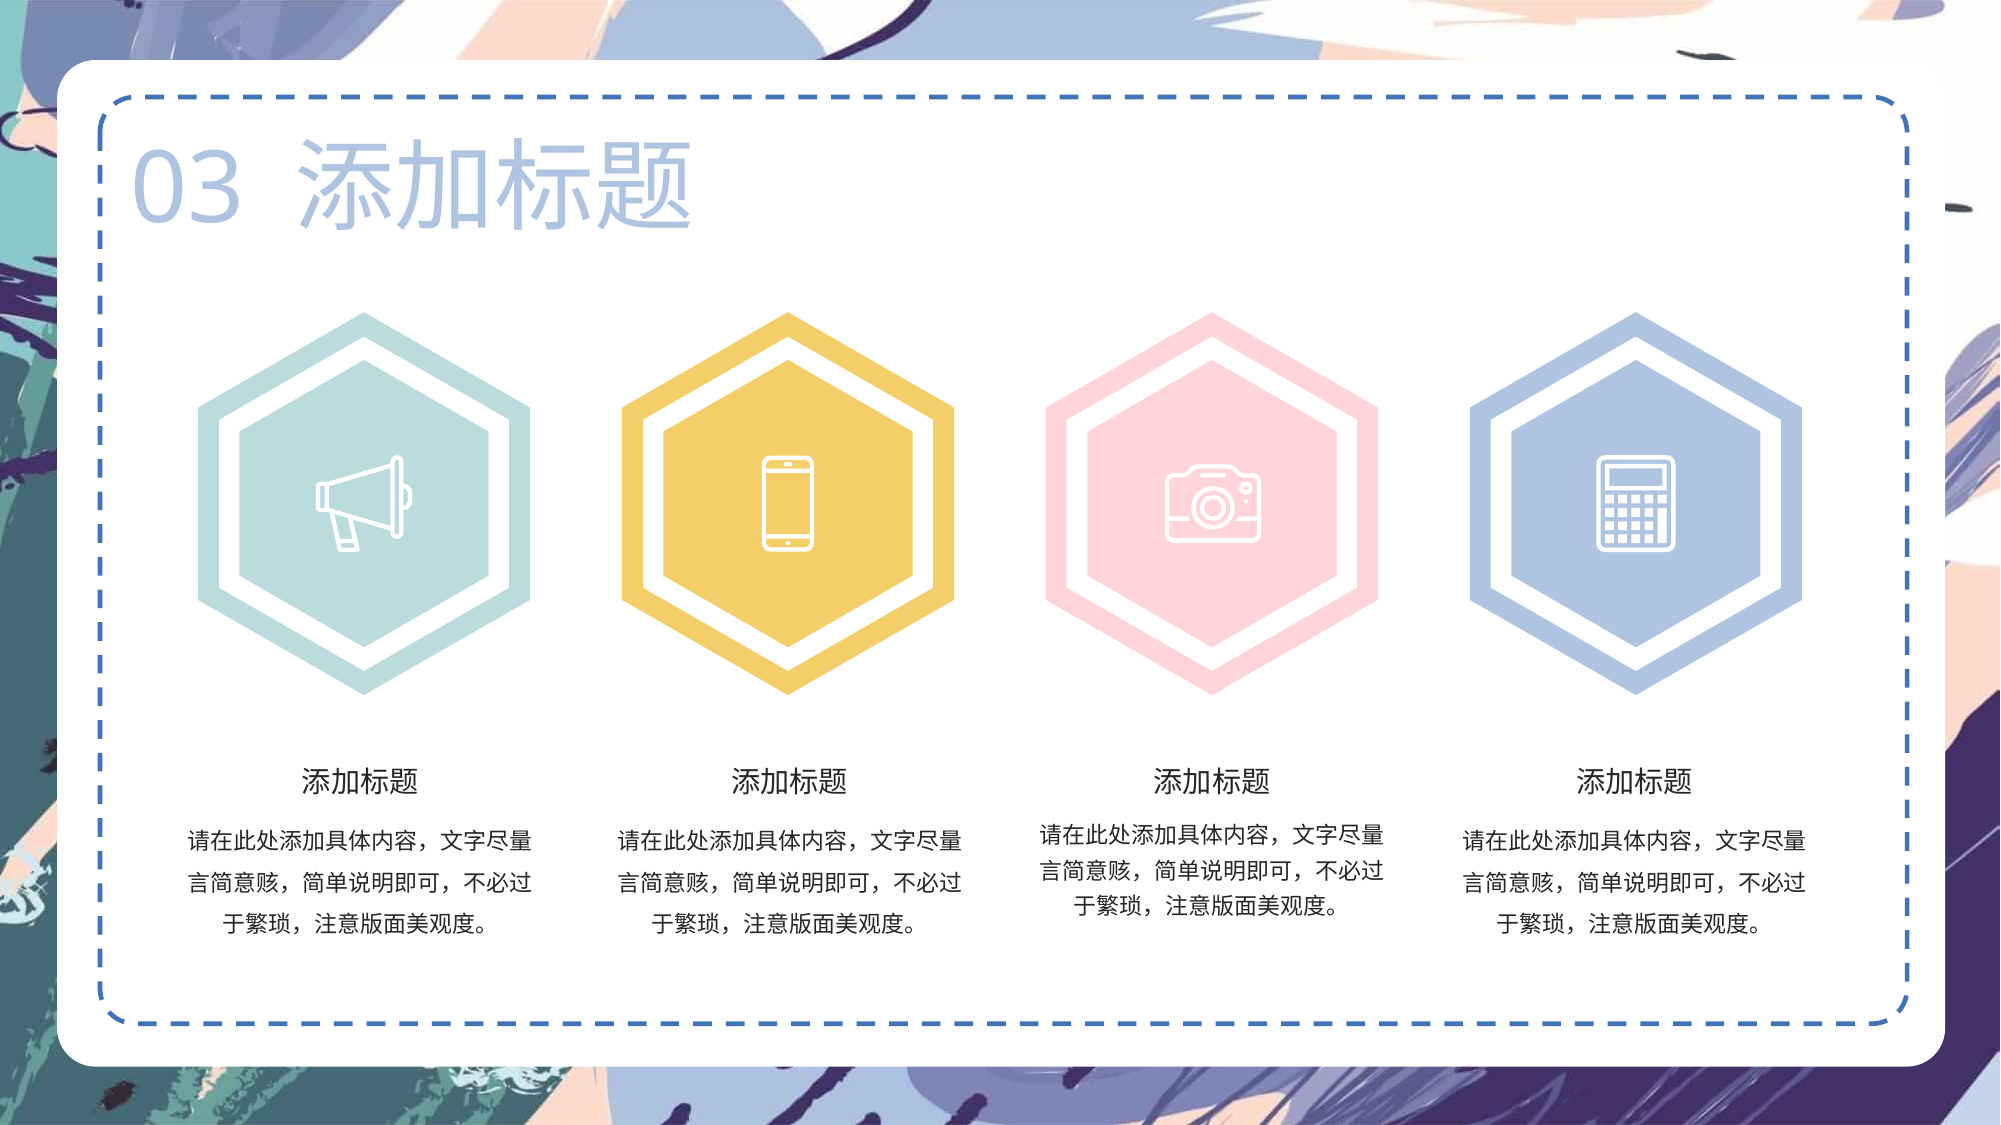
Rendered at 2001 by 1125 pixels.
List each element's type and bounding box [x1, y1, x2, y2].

text_box [1045, 312, 1379, 695]
text_box [197, 312, 531, 695]
picture [0, 0, 2000, 1125]
text_box [611, 763, 969, 934]
text_box [57, 60, 1946, 1067]
text_box [181, 763, 539, 934]
text_box [621, 312, 955, 695]
text_box [1456, 763, 1814, 934]
text_box [1469, 312, 1803, 695]
text_box [1033, 763, 1391, 970]
